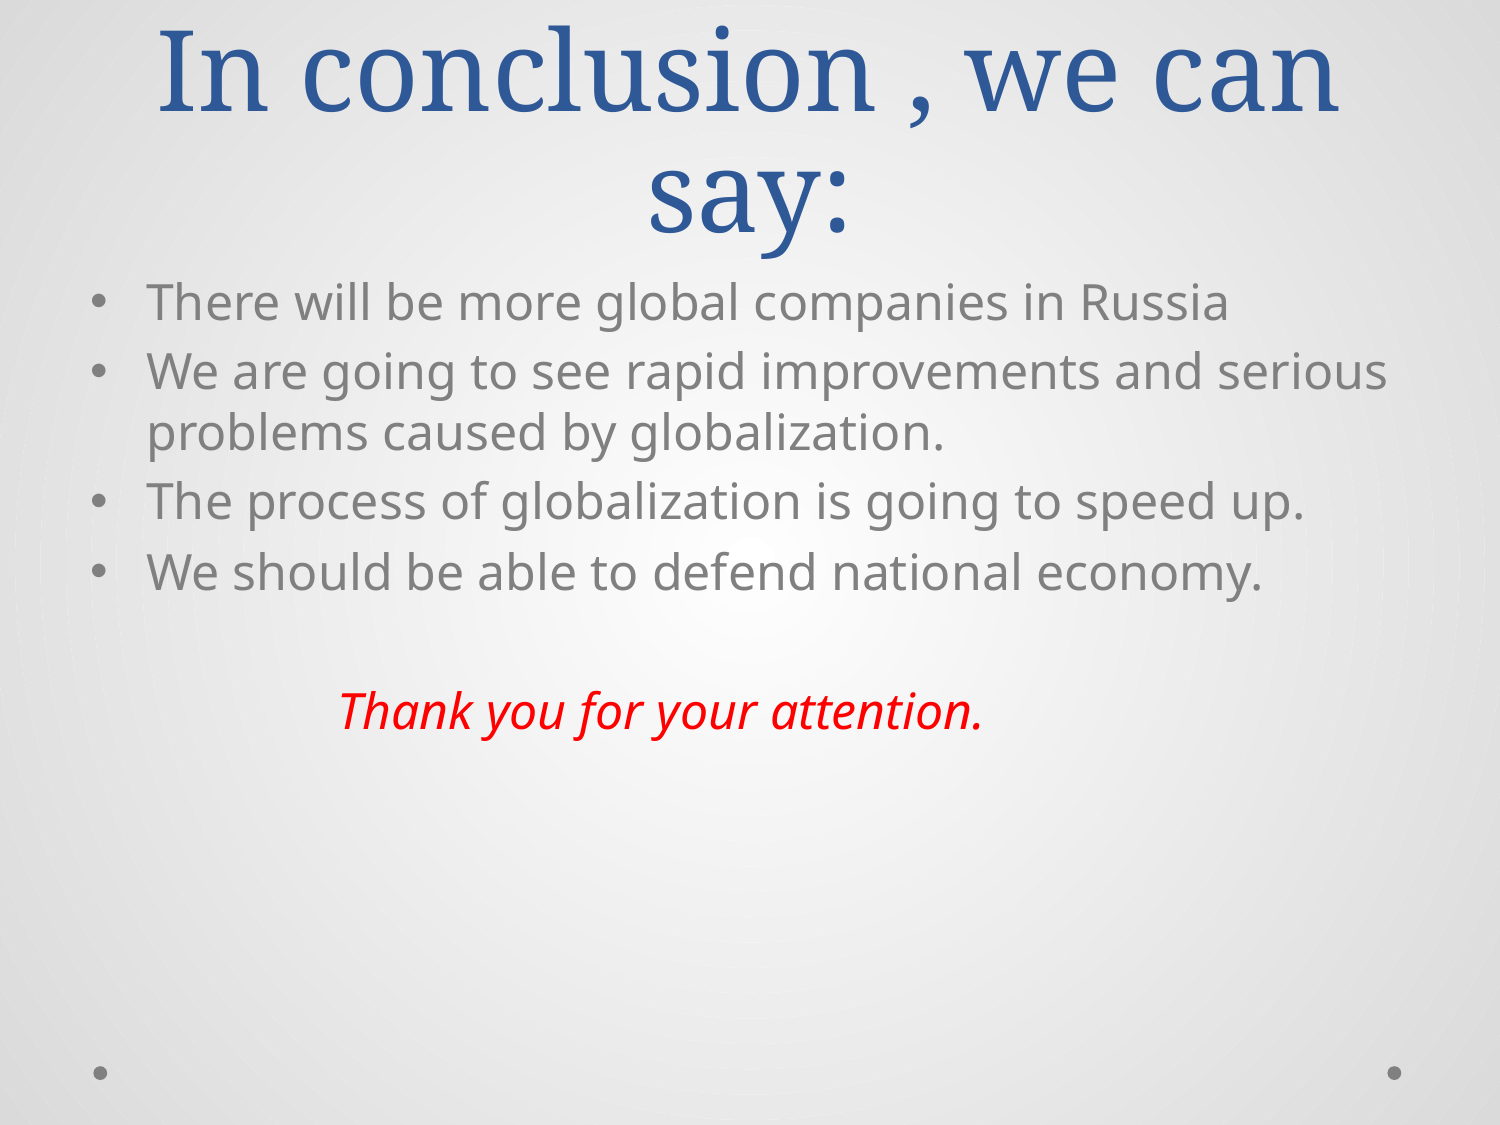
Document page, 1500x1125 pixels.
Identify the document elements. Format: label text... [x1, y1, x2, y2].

title In conclusion , we can say: [75, 0, 1425, 262]
list There will be more global companies in Russia We are going to see rapid improvements and serious problems caused by globalization. The process of globalization is going to speed up. We should be able to defend national economy. Thank you for your attention. [75, 262, 1425, 1005]
